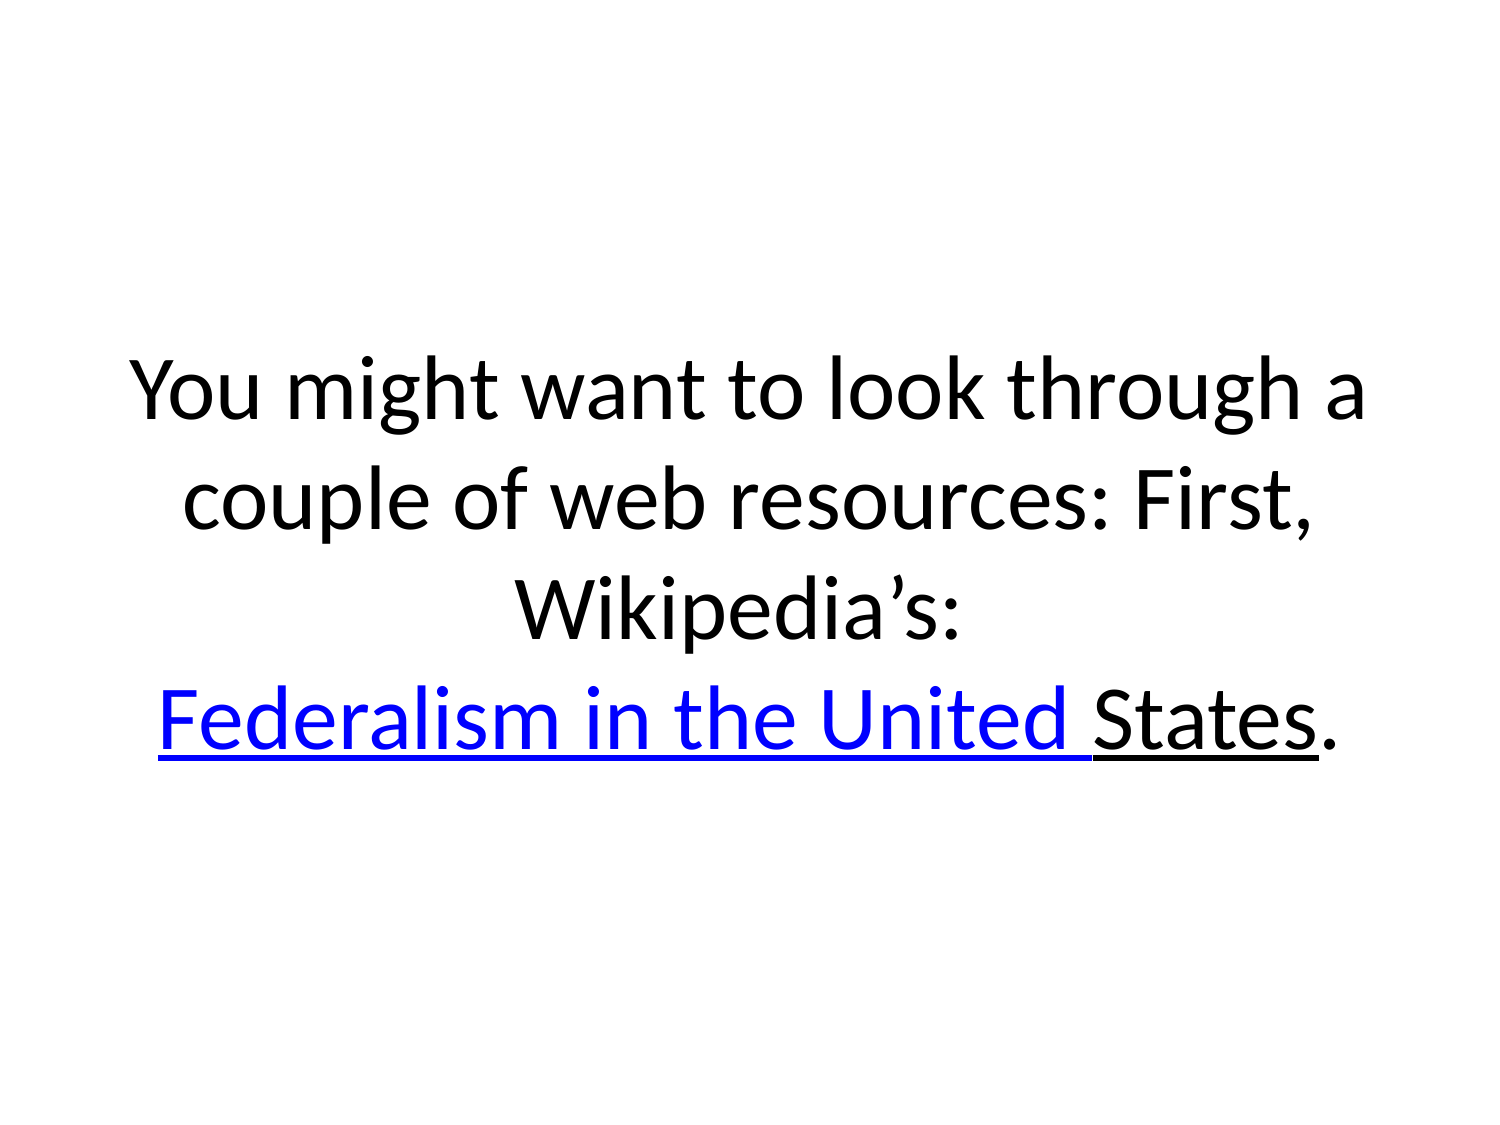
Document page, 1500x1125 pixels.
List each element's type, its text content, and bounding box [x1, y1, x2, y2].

title You might want to look through a couple of web resources: First, Wikipedia’s: Federalism in the United States. [74, 44, 1426, 1051]
